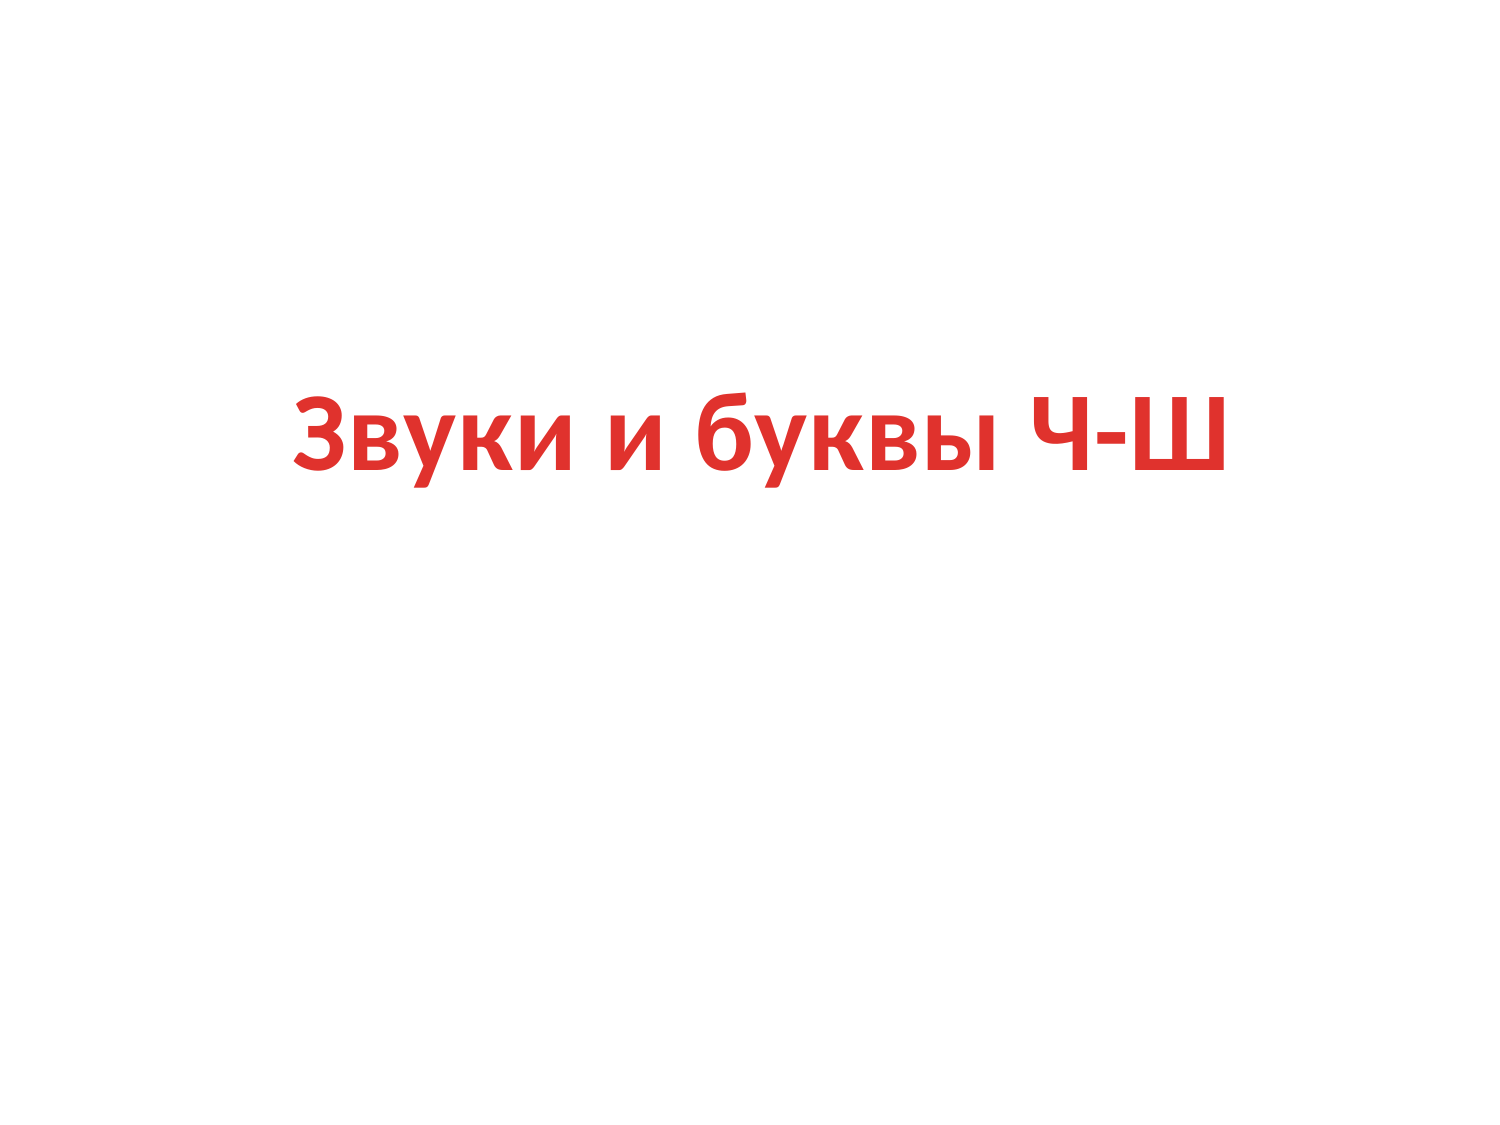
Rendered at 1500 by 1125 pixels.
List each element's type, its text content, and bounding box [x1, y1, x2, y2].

text_box Звуки и буквы Ч-Ш [277, 350, 1248, 501]
